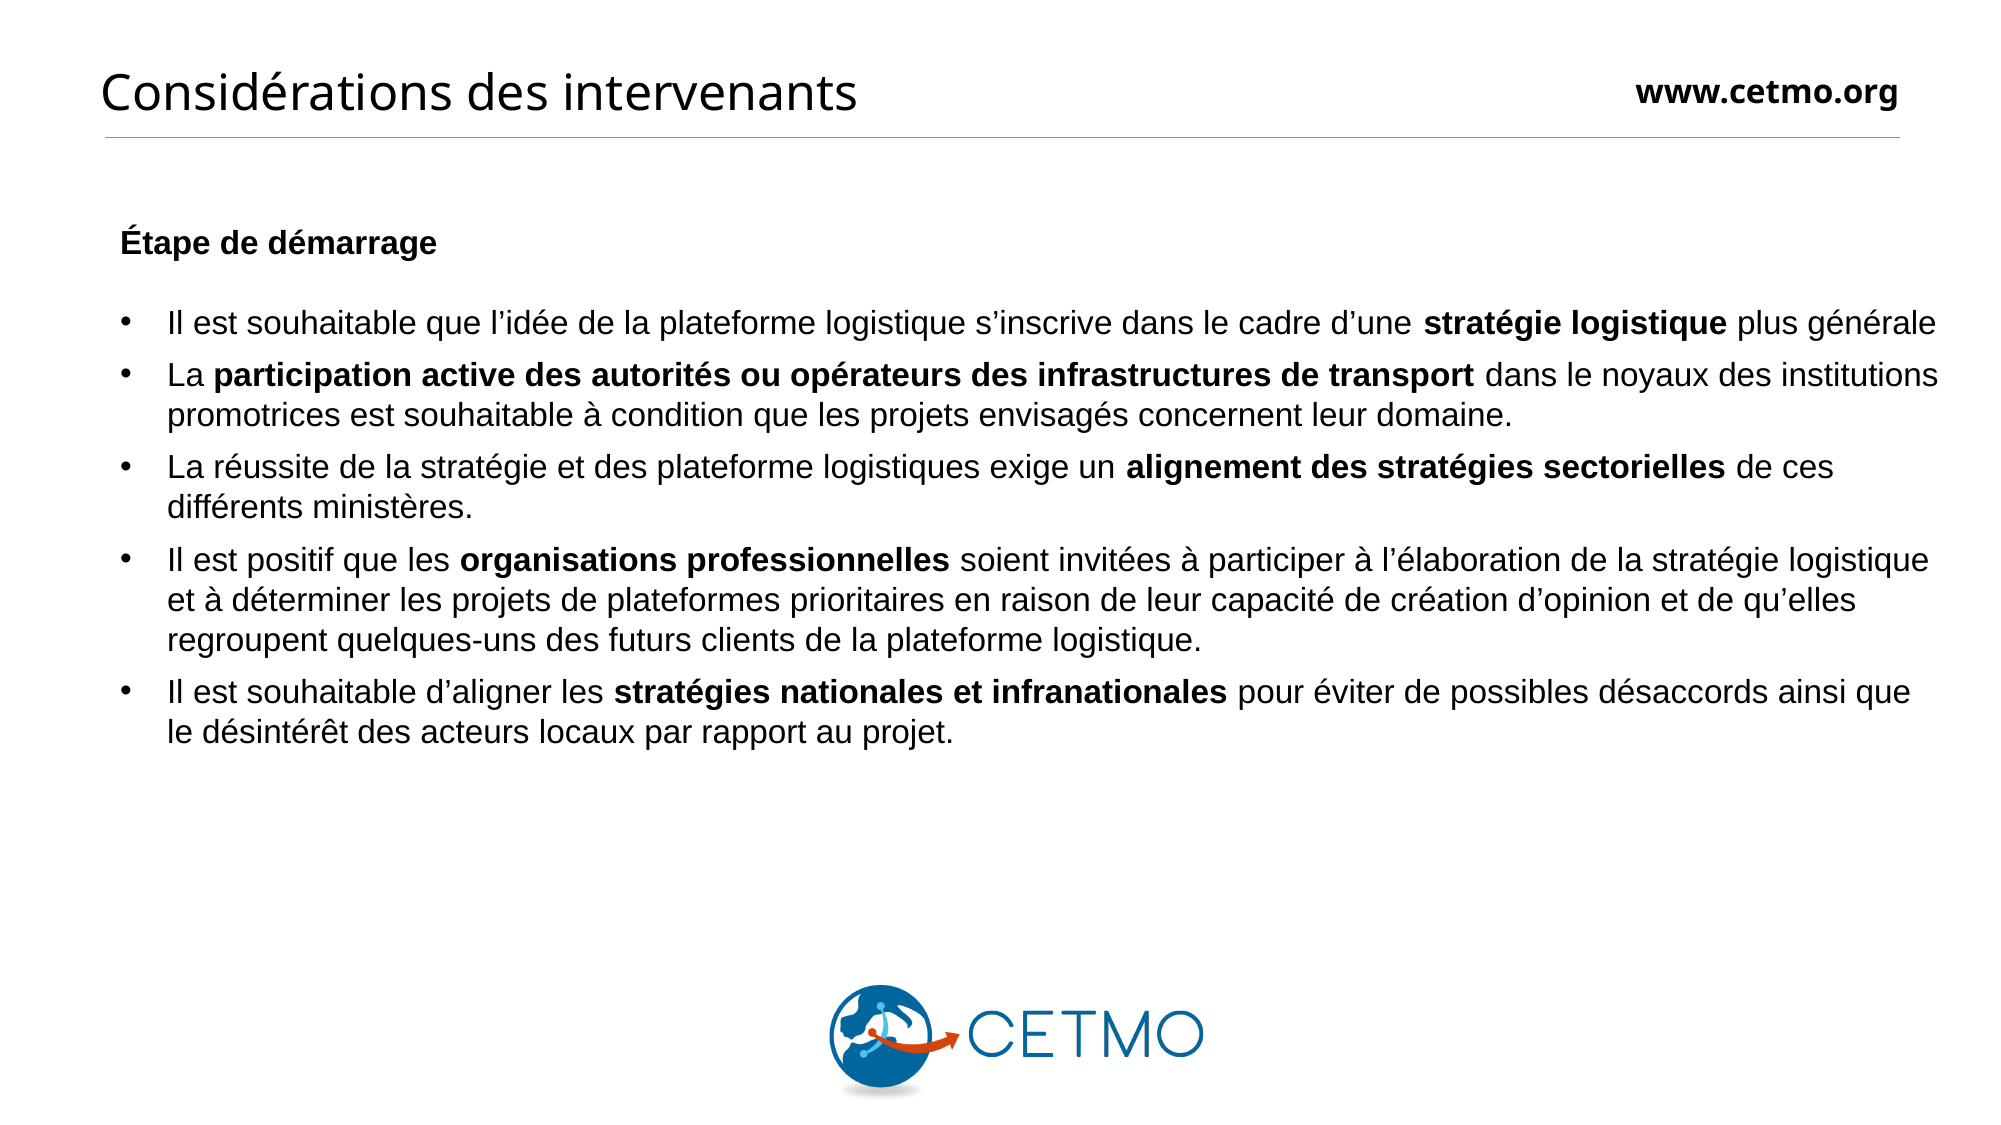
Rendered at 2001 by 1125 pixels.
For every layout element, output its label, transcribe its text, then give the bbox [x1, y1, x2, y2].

picture [814, 968, 1220, 1110]
text_box www.cetmo.org [1594, 0, 1915, 119]
text_box Étape de démarrage Il est souhaitable que l’idée de la plateforme logistique s’inscrive dans le cadre d’une stratégie logistique plus générale La participation active des autorités ou opérateurs des infrastructures de transport dans le noyaux des institutions promotrices est souhaitable à condition que les projets envisagés concernent leur domaine. La réussite de la stratégie et des plateforme logistiques exige un alignement des stratégies sectorielles de ces différents ministères. Il est positif que les organisations professionnelles soient invitées à participer à l’élaboration de la stratégie logistique et à déterminer les projets de plateformes prioritaires en raison de leur capacité de création d’opinion et de qu’elles regroupent quelques-uns des futurs clients de la plateforme logistique. Il est souhaitable d’aligner les stratégies nationales et infranationales pour éviter de possibles désaccords ainsi que le désintérêt des acteurs locaux par rapport au projet. [105, 213, 1960, 758]
title Considérations des intervenants [85, 0, 1557, 129]
